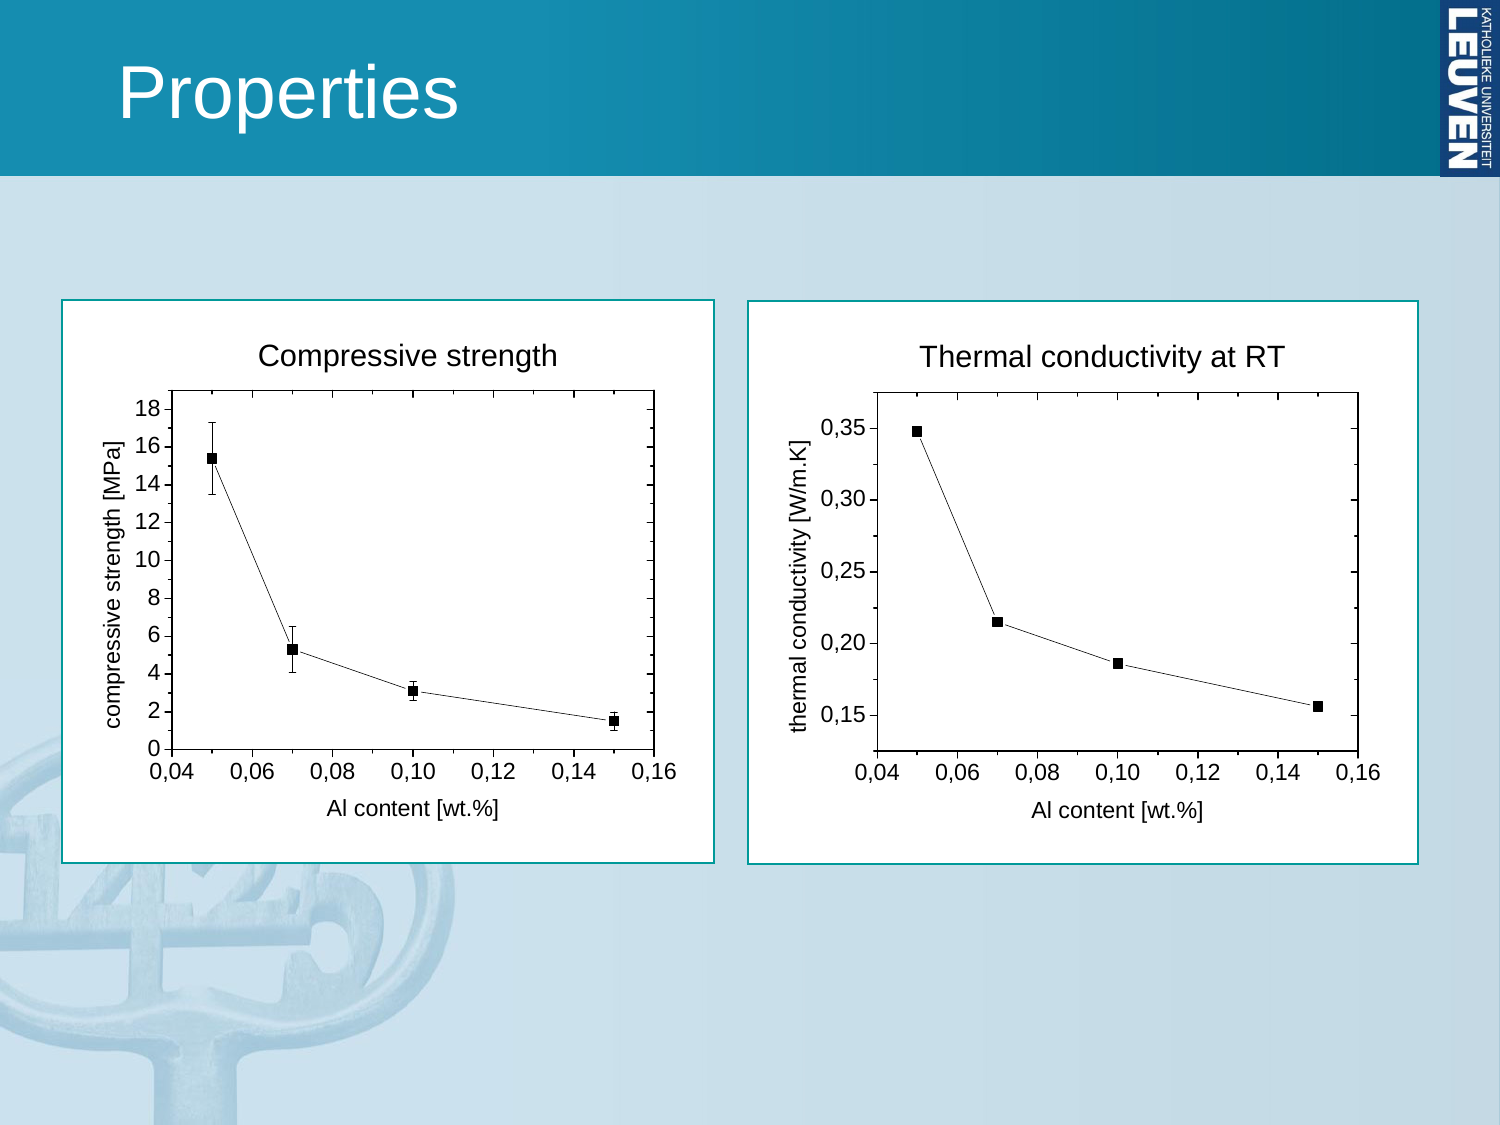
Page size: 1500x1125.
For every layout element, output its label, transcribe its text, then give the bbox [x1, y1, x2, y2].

picture [0, 0, 1500, 1125]
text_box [62, 300, 714, 863]
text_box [748, 302, 1418, 864]
title Properties [117, 0, 1418, 178]
